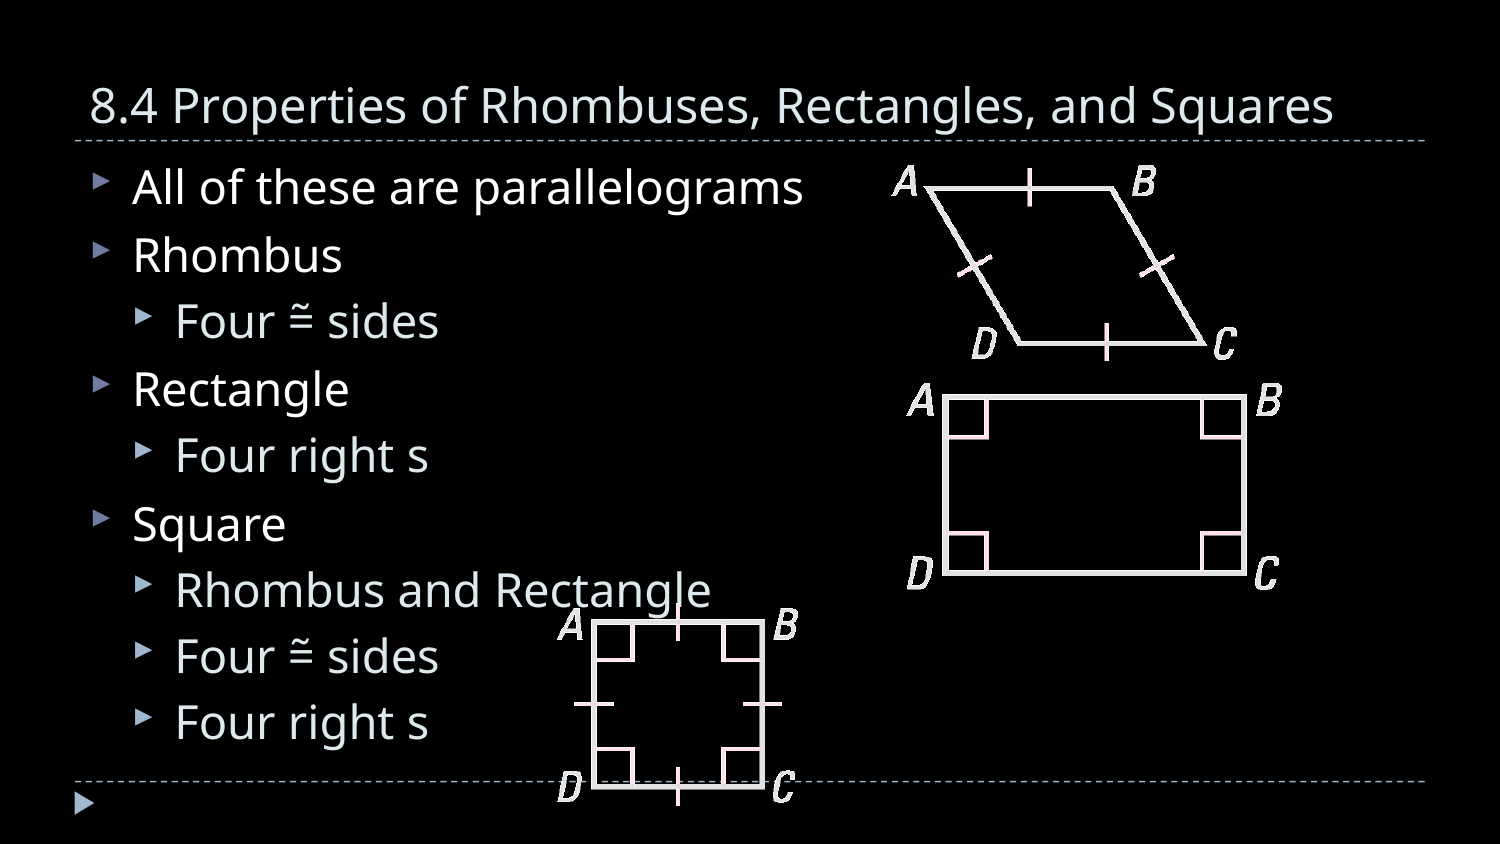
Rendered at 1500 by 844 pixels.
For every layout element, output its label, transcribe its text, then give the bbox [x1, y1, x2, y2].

picture [896, 375, 1291, 601]
title 8.4 Properties of Rhombuses, Rectangles, and Squares [75, 18, 1425, 141]
picture [553, 599, 801, 807]
picture [887, 159, 1238, 366]
